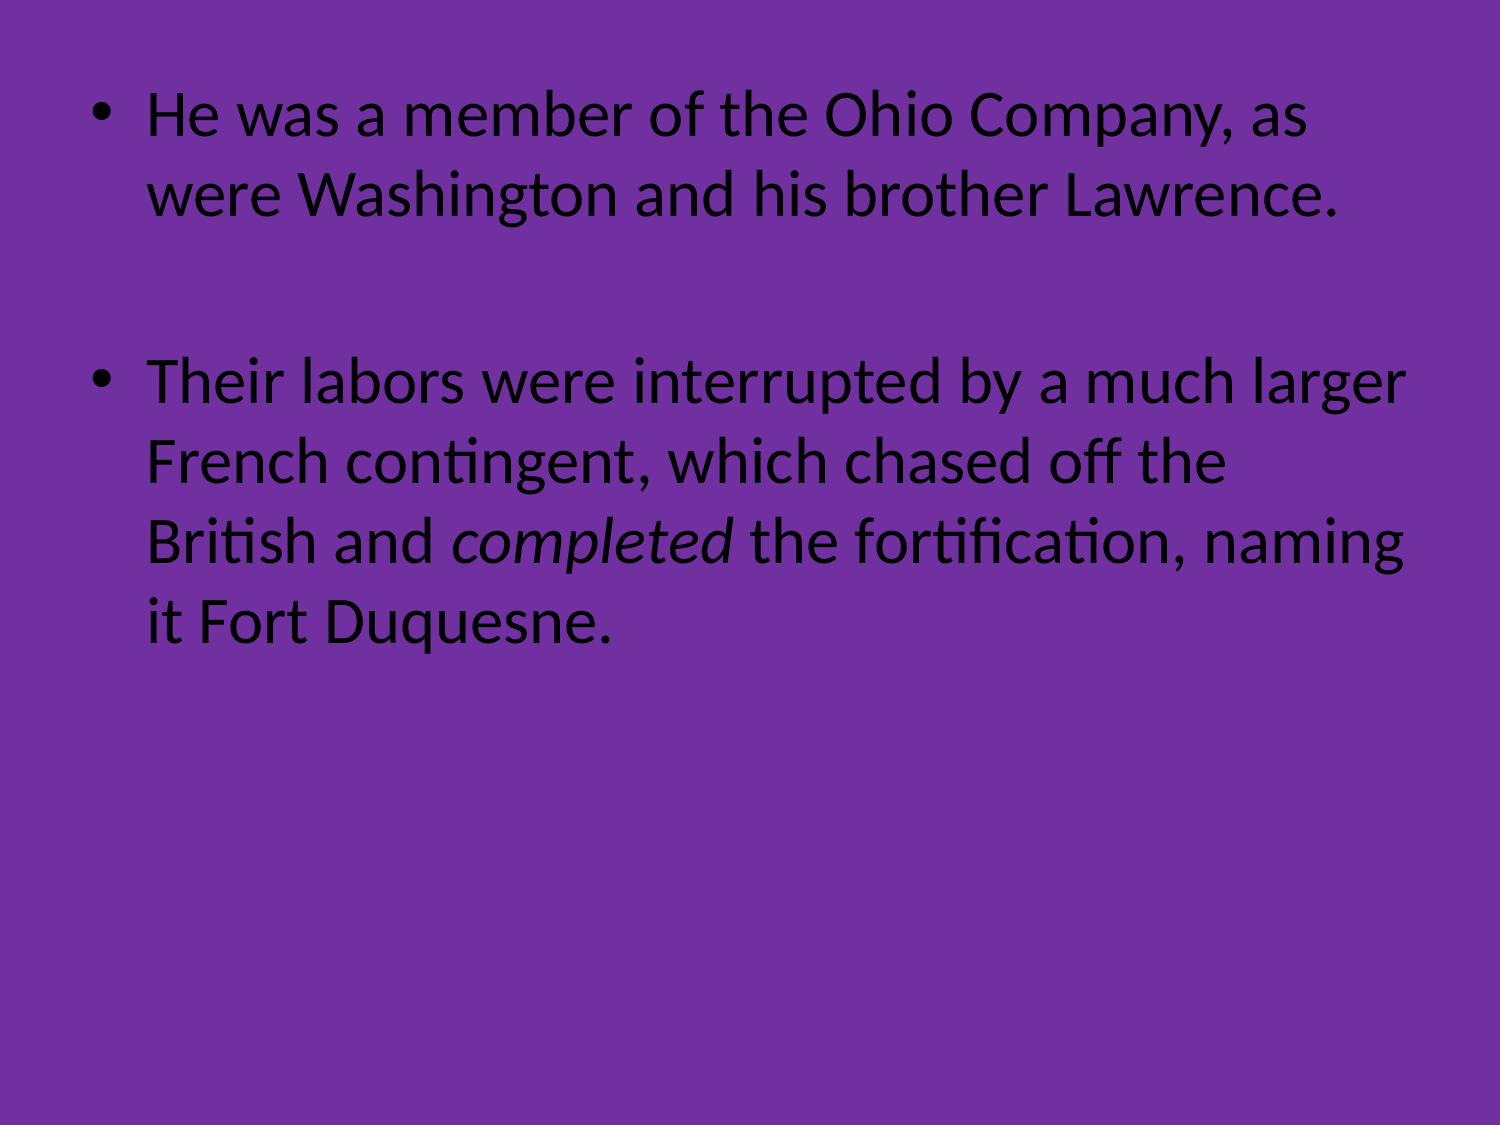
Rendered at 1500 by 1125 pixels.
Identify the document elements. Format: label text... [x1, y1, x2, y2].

list He was a member of the Ohio Company, as were Washington and his brother Lawrence. Their labors were interrupted by a much larger French contingent, which chased off the British and completed the fortification, naming it Fort Duquesne. [75, 62, 1425, 1005]
